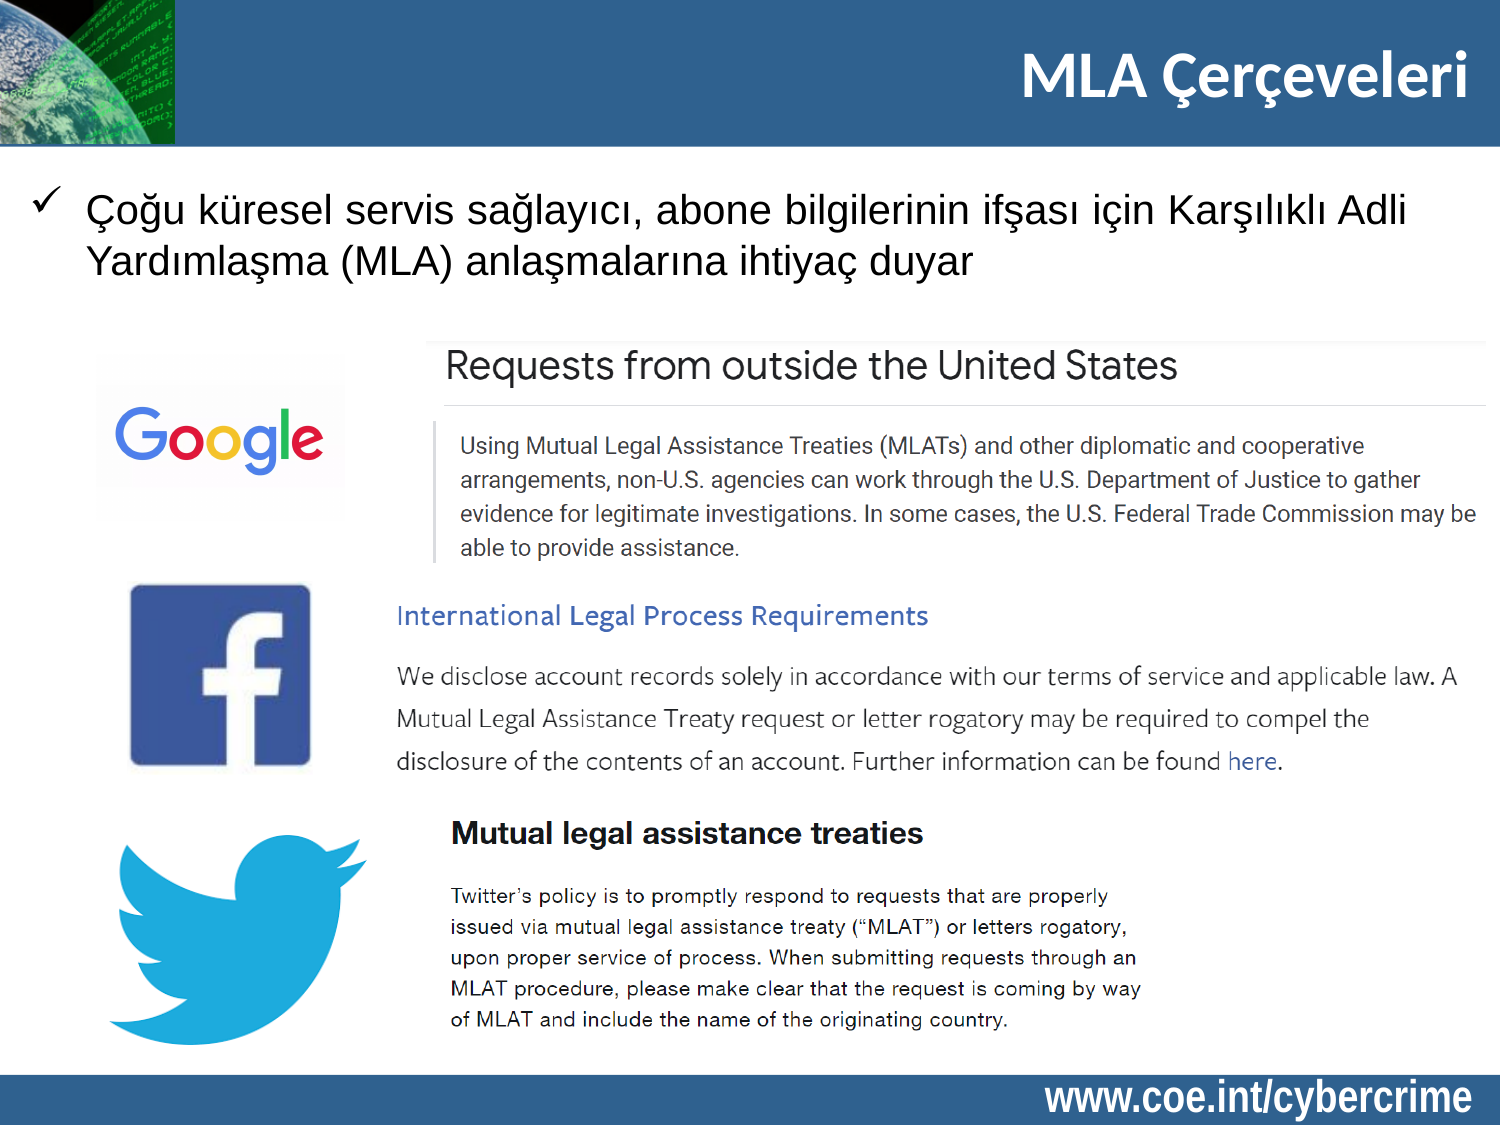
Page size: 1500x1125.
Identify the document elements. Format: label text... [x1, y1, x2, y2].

picture [440, 808, 1163, 1053]
picture [109, 835, 367, 1045]
picture [426, 341, 1486, 582]
picture [0, 0, 175, 144]
text_box MLA Çerçeveleri [177, 0, 1500, 149]
picture [366, 587, 1486, 790]
text_box www.coe.int/cybercrime [1030, 1059, 1500, 1125]
picture [126, 580, 314, 776]
picture [95, 354, 345, 521]
text_box [0, 1073, 1030, 1125]
text_box Çoğu küresel servis sağlayıcı, abone bilgilerinin ifşası için Karşılıklı Adli Yardımlaşma (MLA) anlaşmalarına ihtiyaç duyar [14, 175, 1423, 346]
